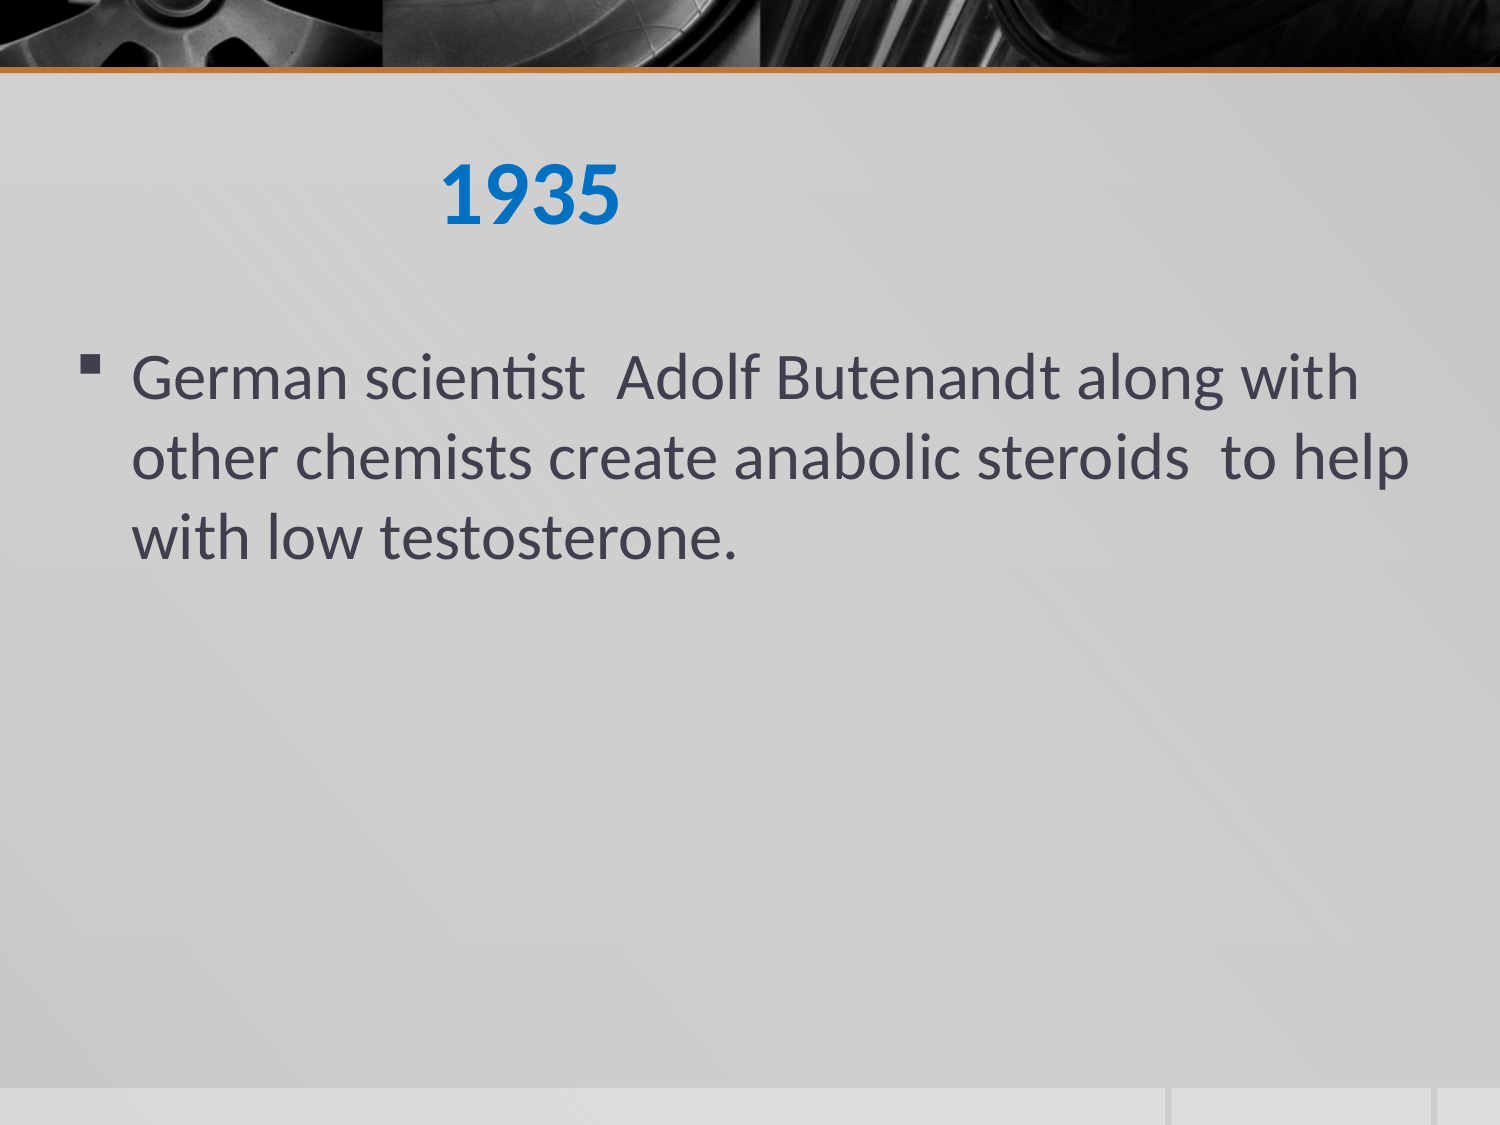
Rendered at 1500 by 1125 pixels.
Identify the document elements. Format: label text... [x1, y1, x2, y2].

list German scientist Adolf Butenandt along with other chemists create anabolic steroids to help with low testosterone. [75, 324, 1425, 1005]
title 1935 [437, 112, 1500, 263]
picture [0, 0, 1500, 67]
